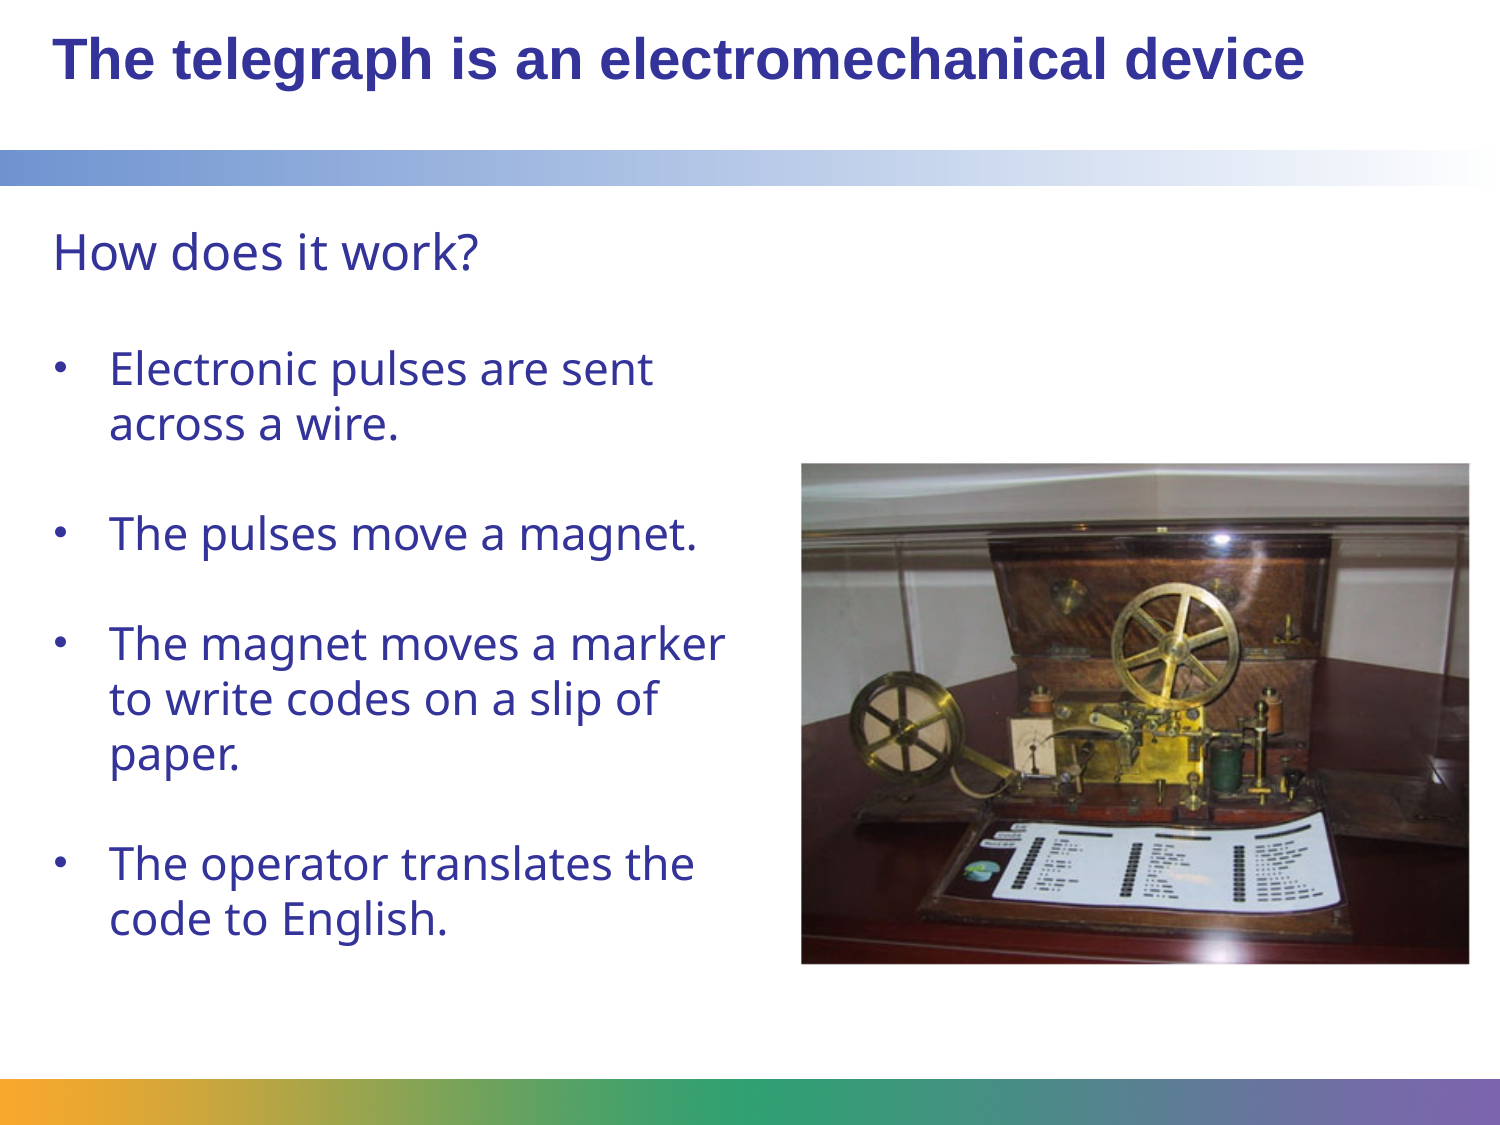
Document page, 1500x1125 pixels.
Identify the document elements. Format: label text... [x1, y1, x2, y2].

picture [799, 462, 1471, 966]
list How does it work? Electronic pulses are sent across a wire. The pulses move a magnet. The magnet moves a marker to write codes on a slip of paper. The operator translates the code to English. [37, 162, 788, 951]
picture [0, 1079, 1500, 1125]
title The telegraph is an electromechanical device [37, 0, 1500, 126]
